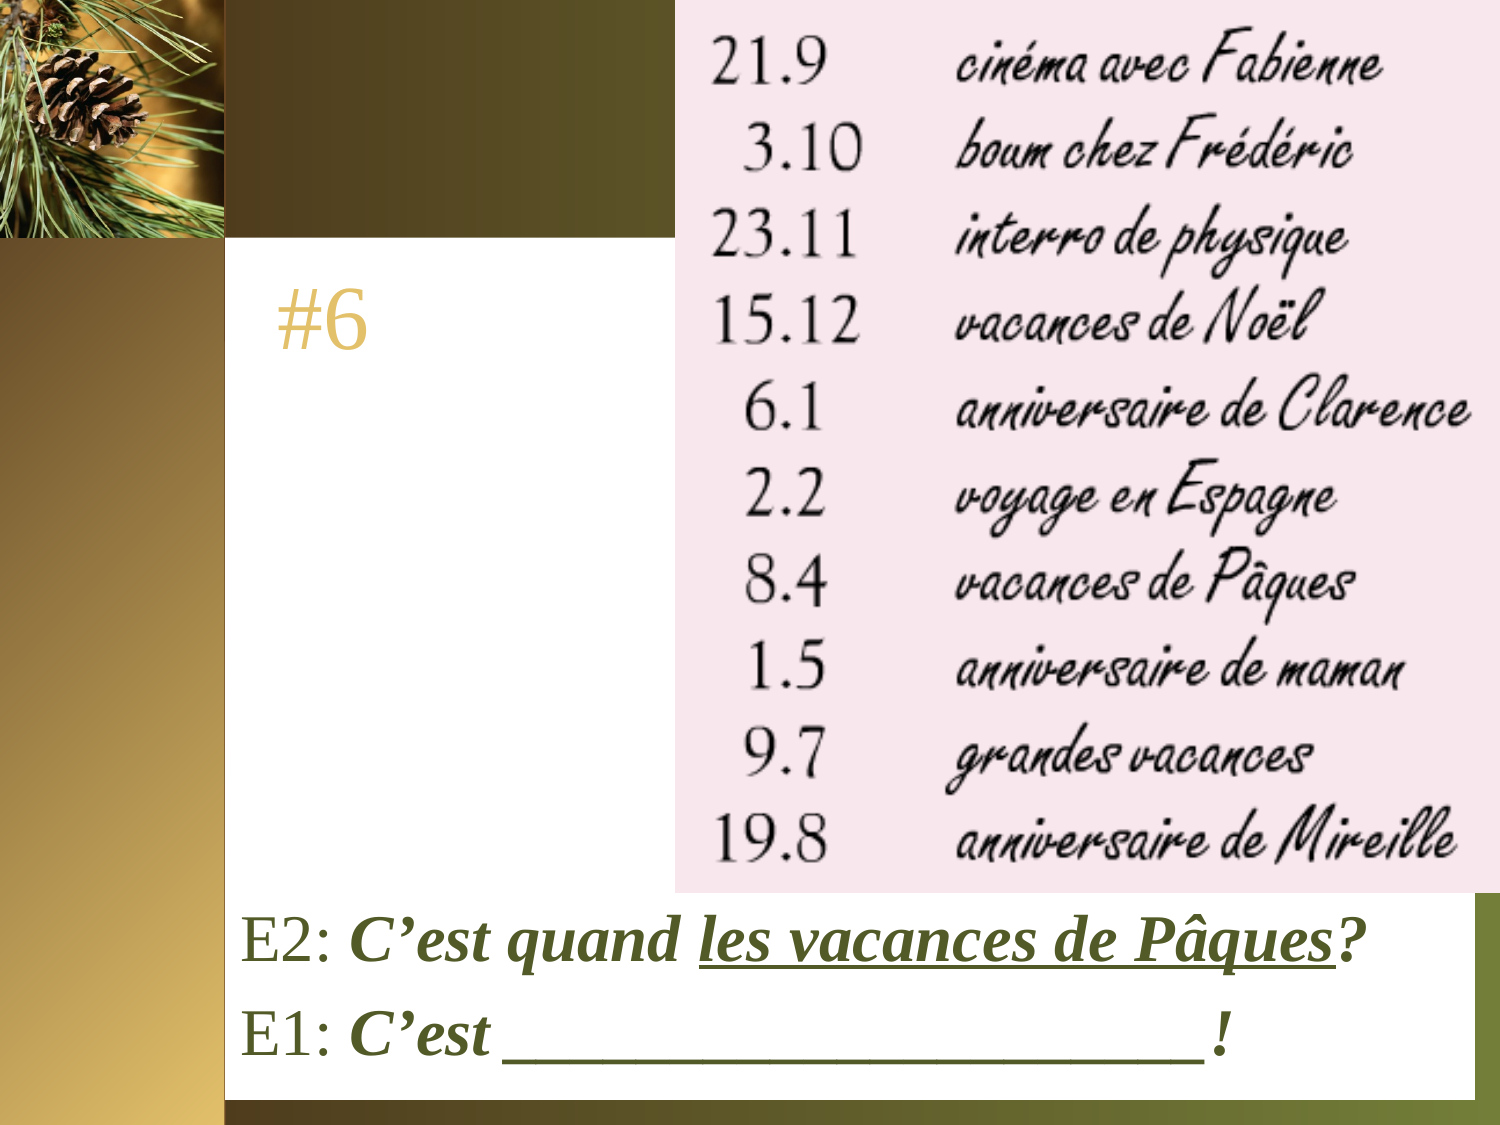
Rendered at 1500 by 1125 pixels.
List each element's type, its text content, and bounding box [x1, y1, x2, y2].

picture [0, 0, 224, 238]
picture [674, 0, 1500, 893]
title #6 [262, 249, 669, 463]
list E2: C’est quand les vacances de Pâques? E1: C’est _____________________! [224, 887, 1500, 1088]
